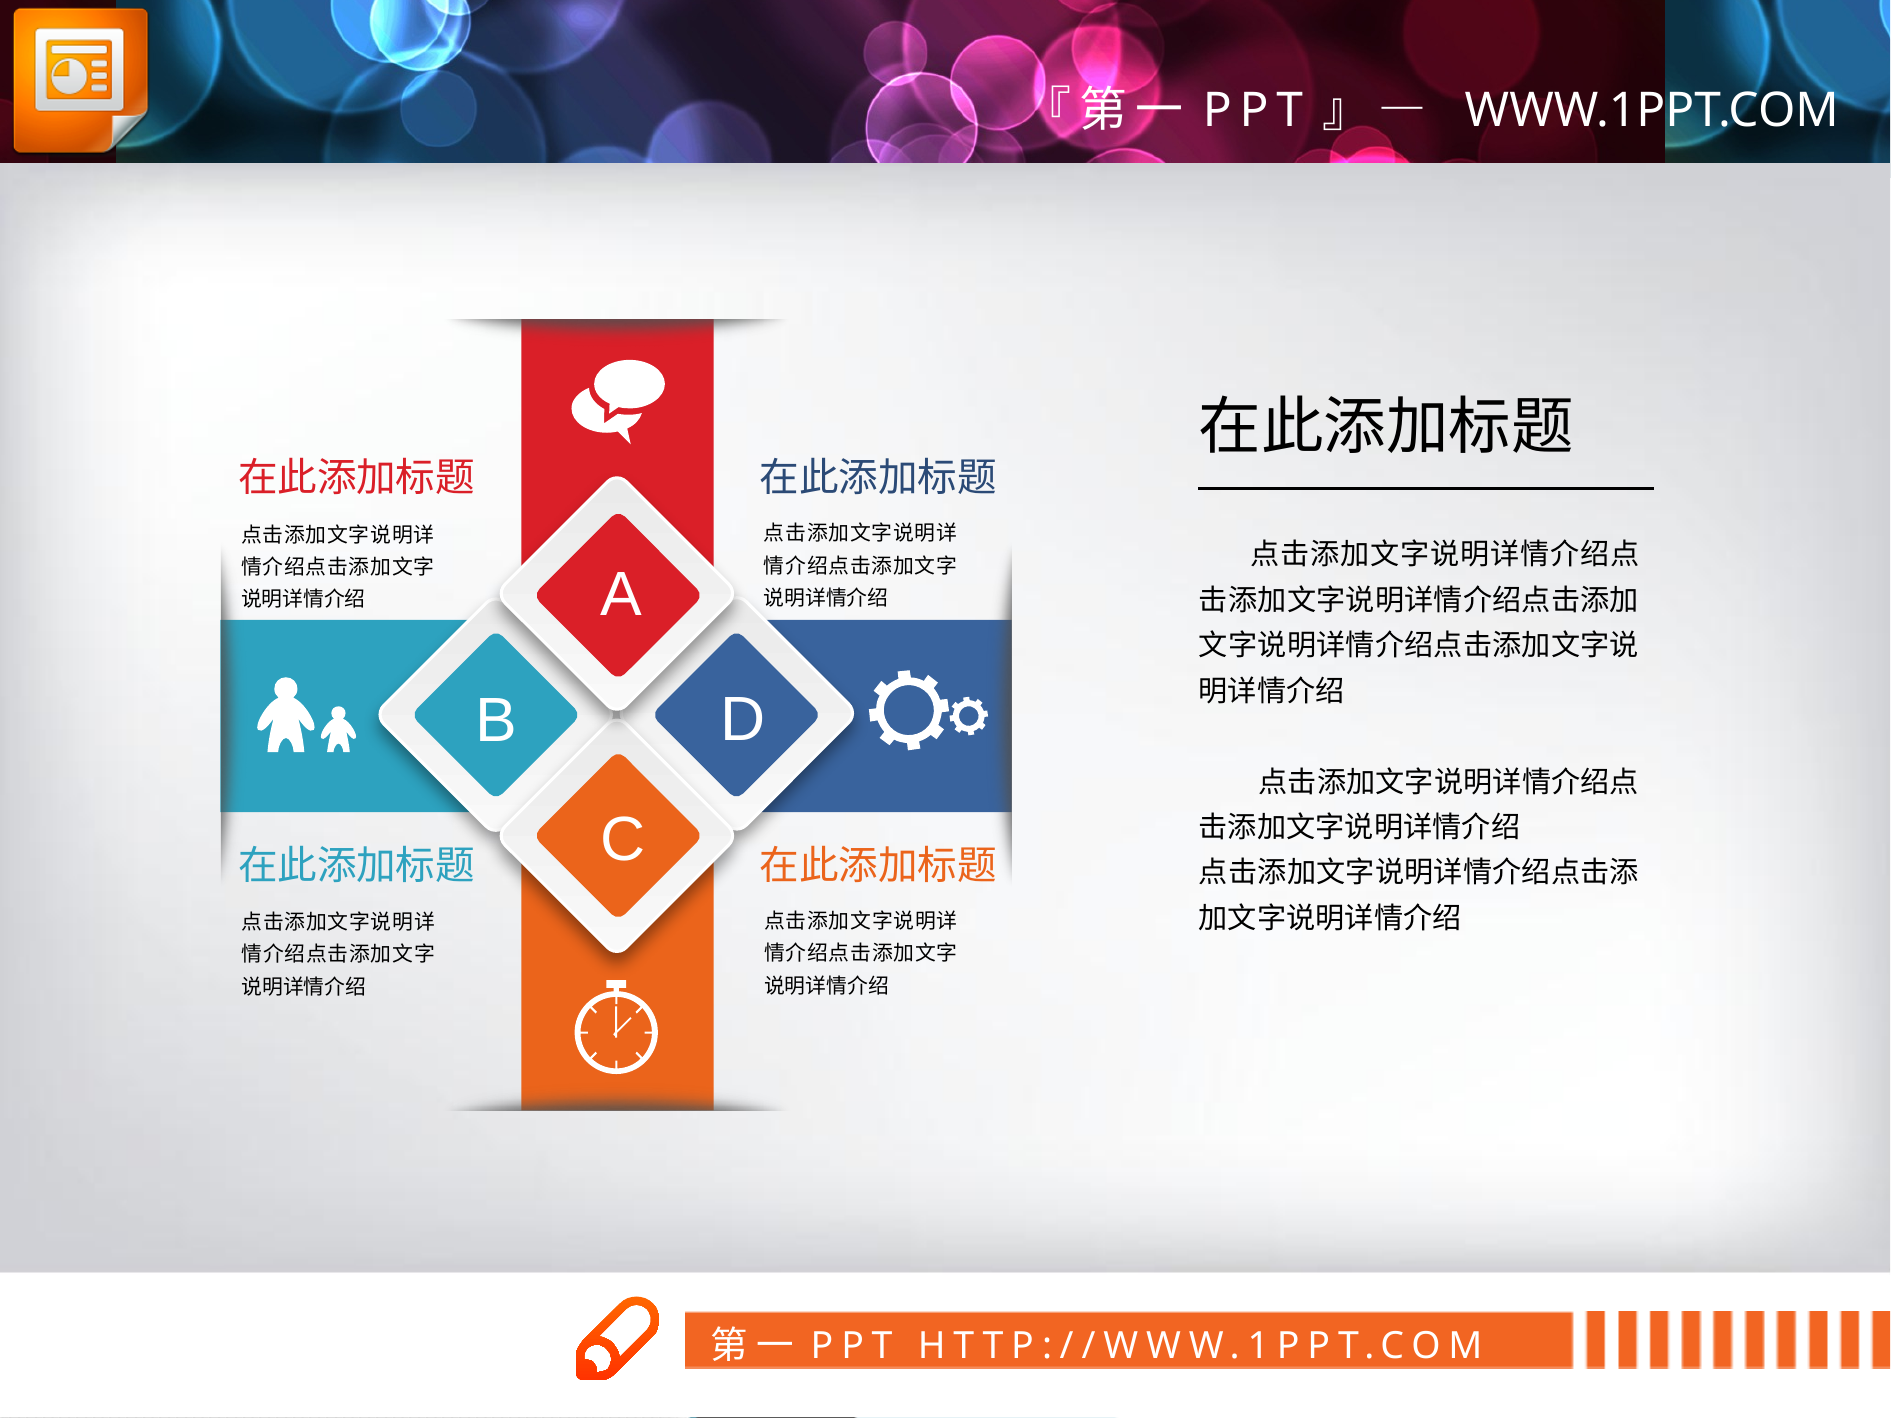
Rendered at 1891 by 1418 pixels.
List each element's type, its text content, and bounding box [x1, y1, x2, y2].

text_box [521, 362, 714, 680]
picture [0, 0, 1891, 1275]
text_box 点击添加文字说明详情介绍点击添加文字说明详情介绍点击添加文字说明详情介绍点击添加文字说明详情介绍 点击添加文字说明详情介绍点击添加文字说明详情介绍 点击添加文字说明详情介绍点击添加文字说明详情介绍 [1184, 518, 1654, 987]
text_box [521, 749, 714, 1079]
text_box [223, 444, 498, 621]
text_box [745, 444, 1020, 619]
picture [685, 1311, 1891, 1369]
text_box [650, 619, 1012, 813]
text_box 在此添加标题 [1184, 379, 1654, 469]
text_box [220, 619, 582, 813]
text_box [223, 831, 498, 1008]
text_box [745, 831, 1020, 1007]
